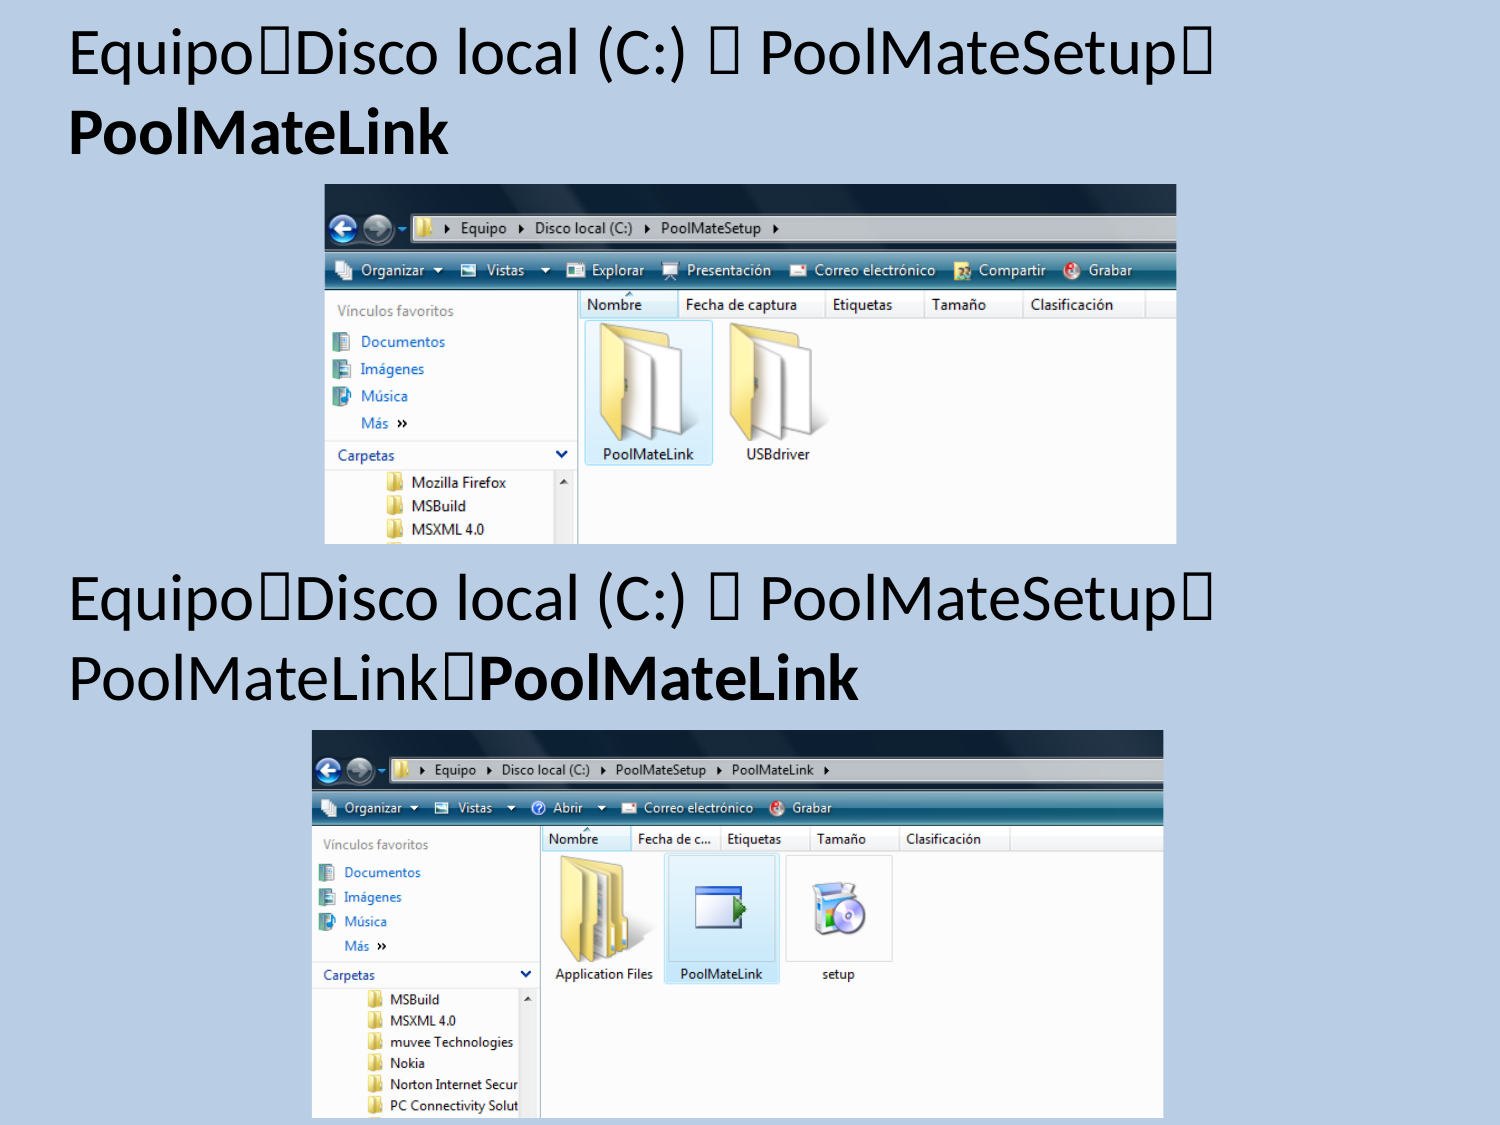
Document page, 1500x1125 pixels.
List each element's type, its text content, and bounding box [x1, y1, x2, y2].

picture [311, 729, 1164, 1118]
list EquipoDisco local (C:)  PoolMateSetup PoolMateLink EquipoDisco local (C:)  PoolMateSetup PoolMateLinkPoolMateLink [53, 0, 1404, 774]
picture [324, 184, 1177, 544]
